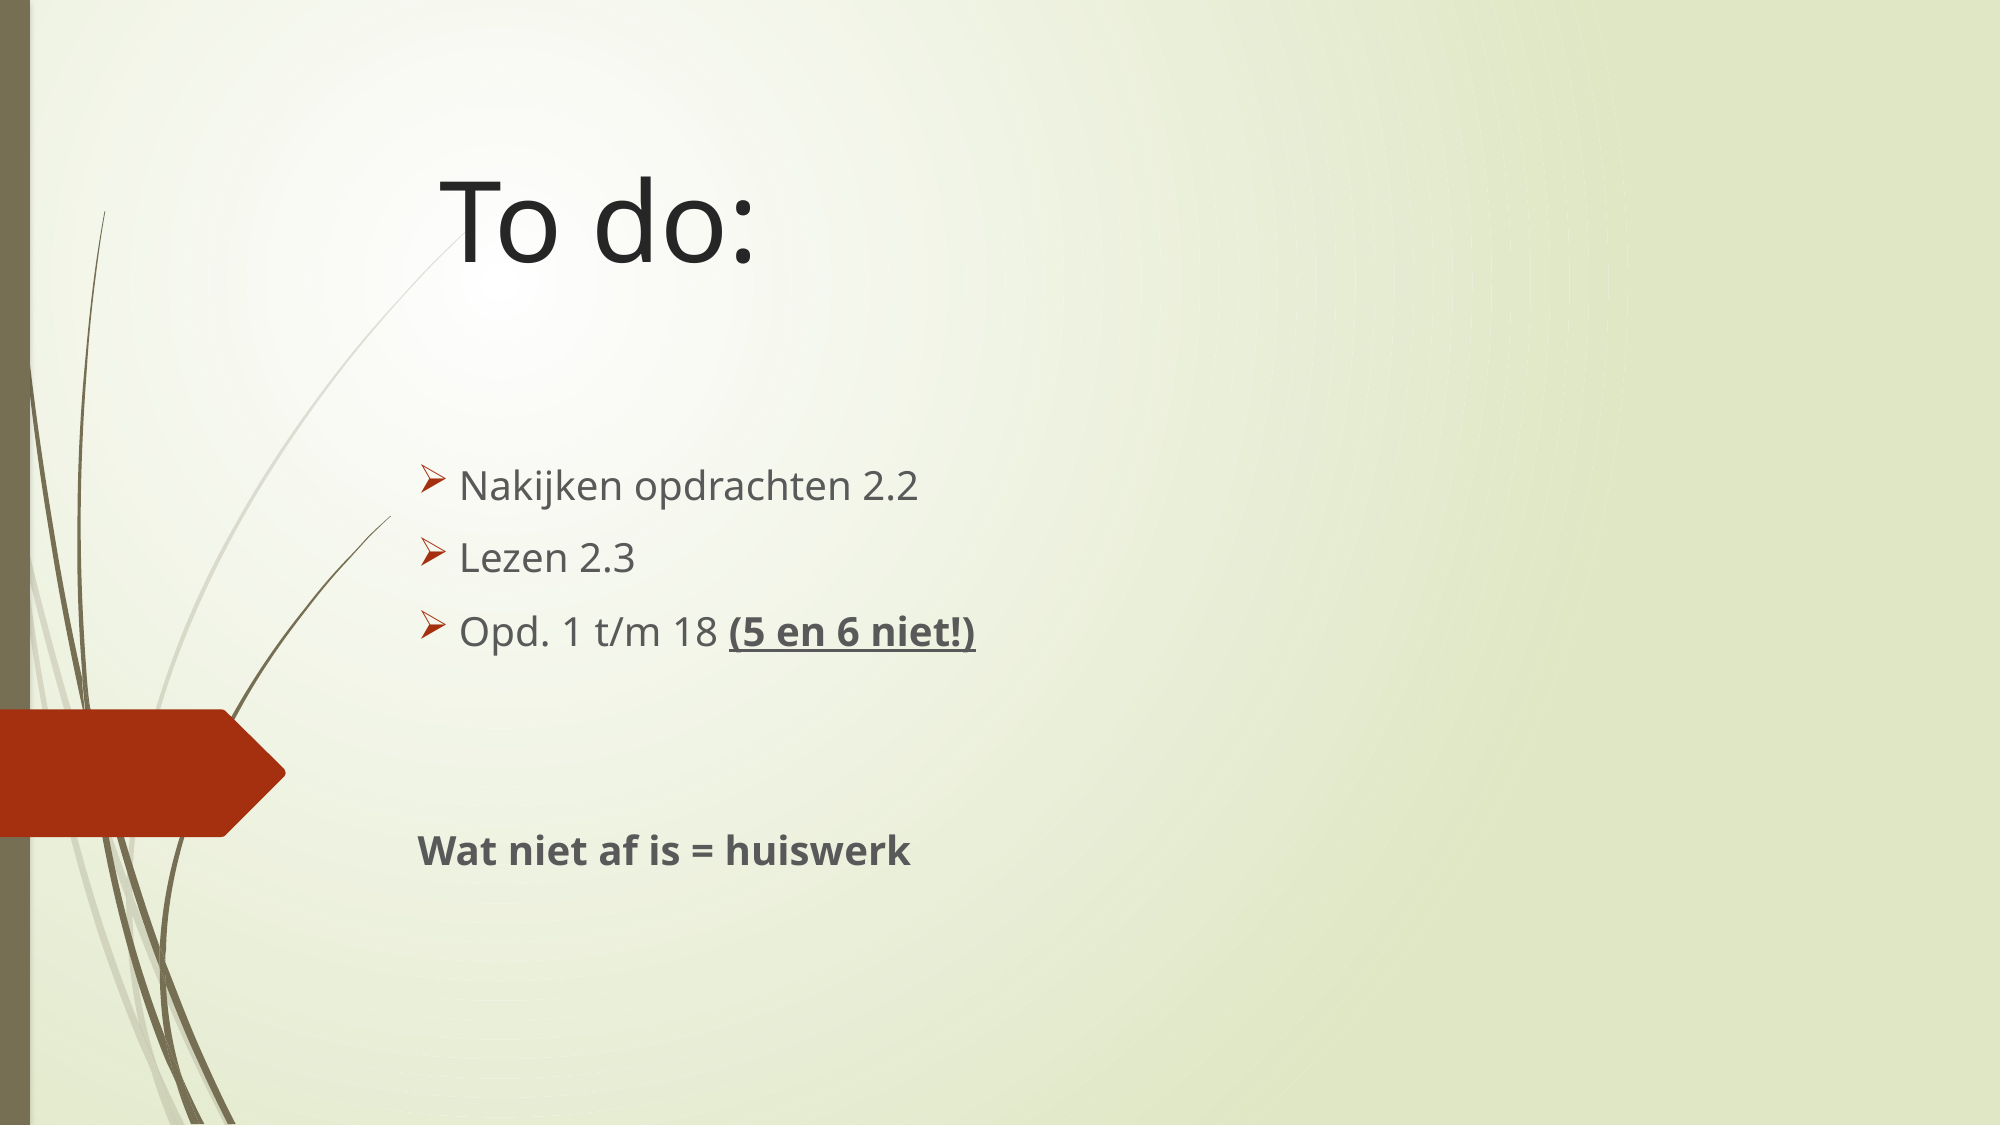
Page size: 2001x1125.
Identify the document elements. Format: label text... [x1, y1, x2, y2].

title To do: [424, 33, 1888, 304]
subtitle Nakijken opdrachten 2.2 Lezen 2.3 Opd. 1 t/m 18 (5 en 6 niet!) Wat niet af is = huiswerk [402, 386, 2000, 887]
